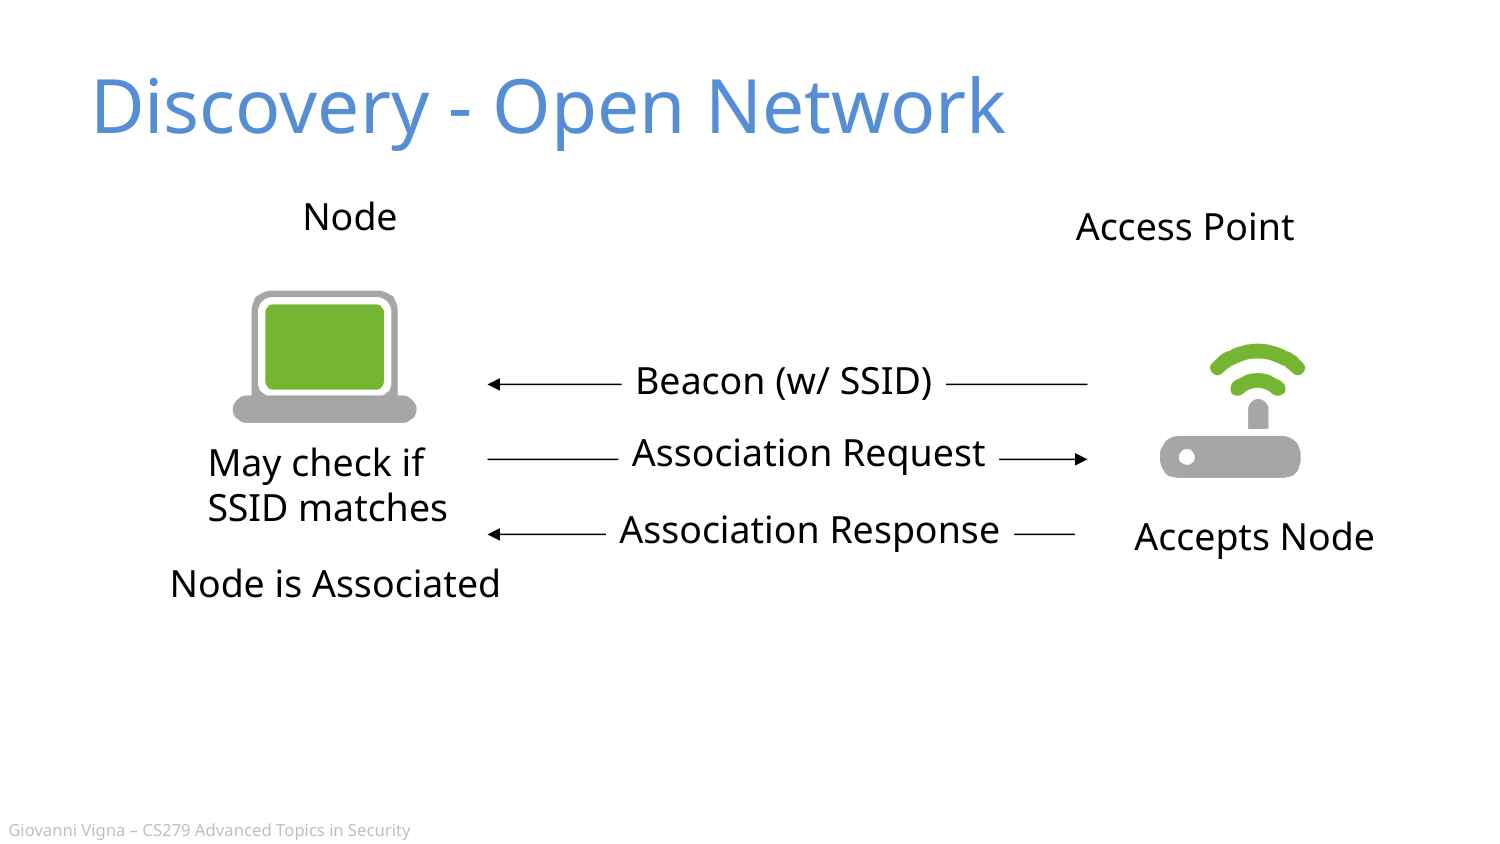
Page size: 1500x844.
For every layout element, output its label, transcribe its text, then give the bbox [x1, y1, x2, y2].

text_box Node is Associated [156, 553, 515, 612]
text_box [487, 378, 621, 391]
text_box Beacon (w/ SSID) [621, 350, 946, 409]
text_box Association Response [606, 498, 1015, 558]
title Discovery - Open Network [75, 33, 1425, 175]
text_box [487, 528, 606, 541]
text_box Accepts Node [1120, 506, 1389, 565]
text_box Node [187, 187, 513, 244]
picture [227, 282, 423, 433]
text_box Association Request [618, 422, 1000, 481]
text_box May check if SSID matches [194, 431, 462, 536]
text_box [1000, 453, 1088, 466]
picture [1151, 338, 1312, 490]
text_box Access Point [1062, 196, 1388, 254]
